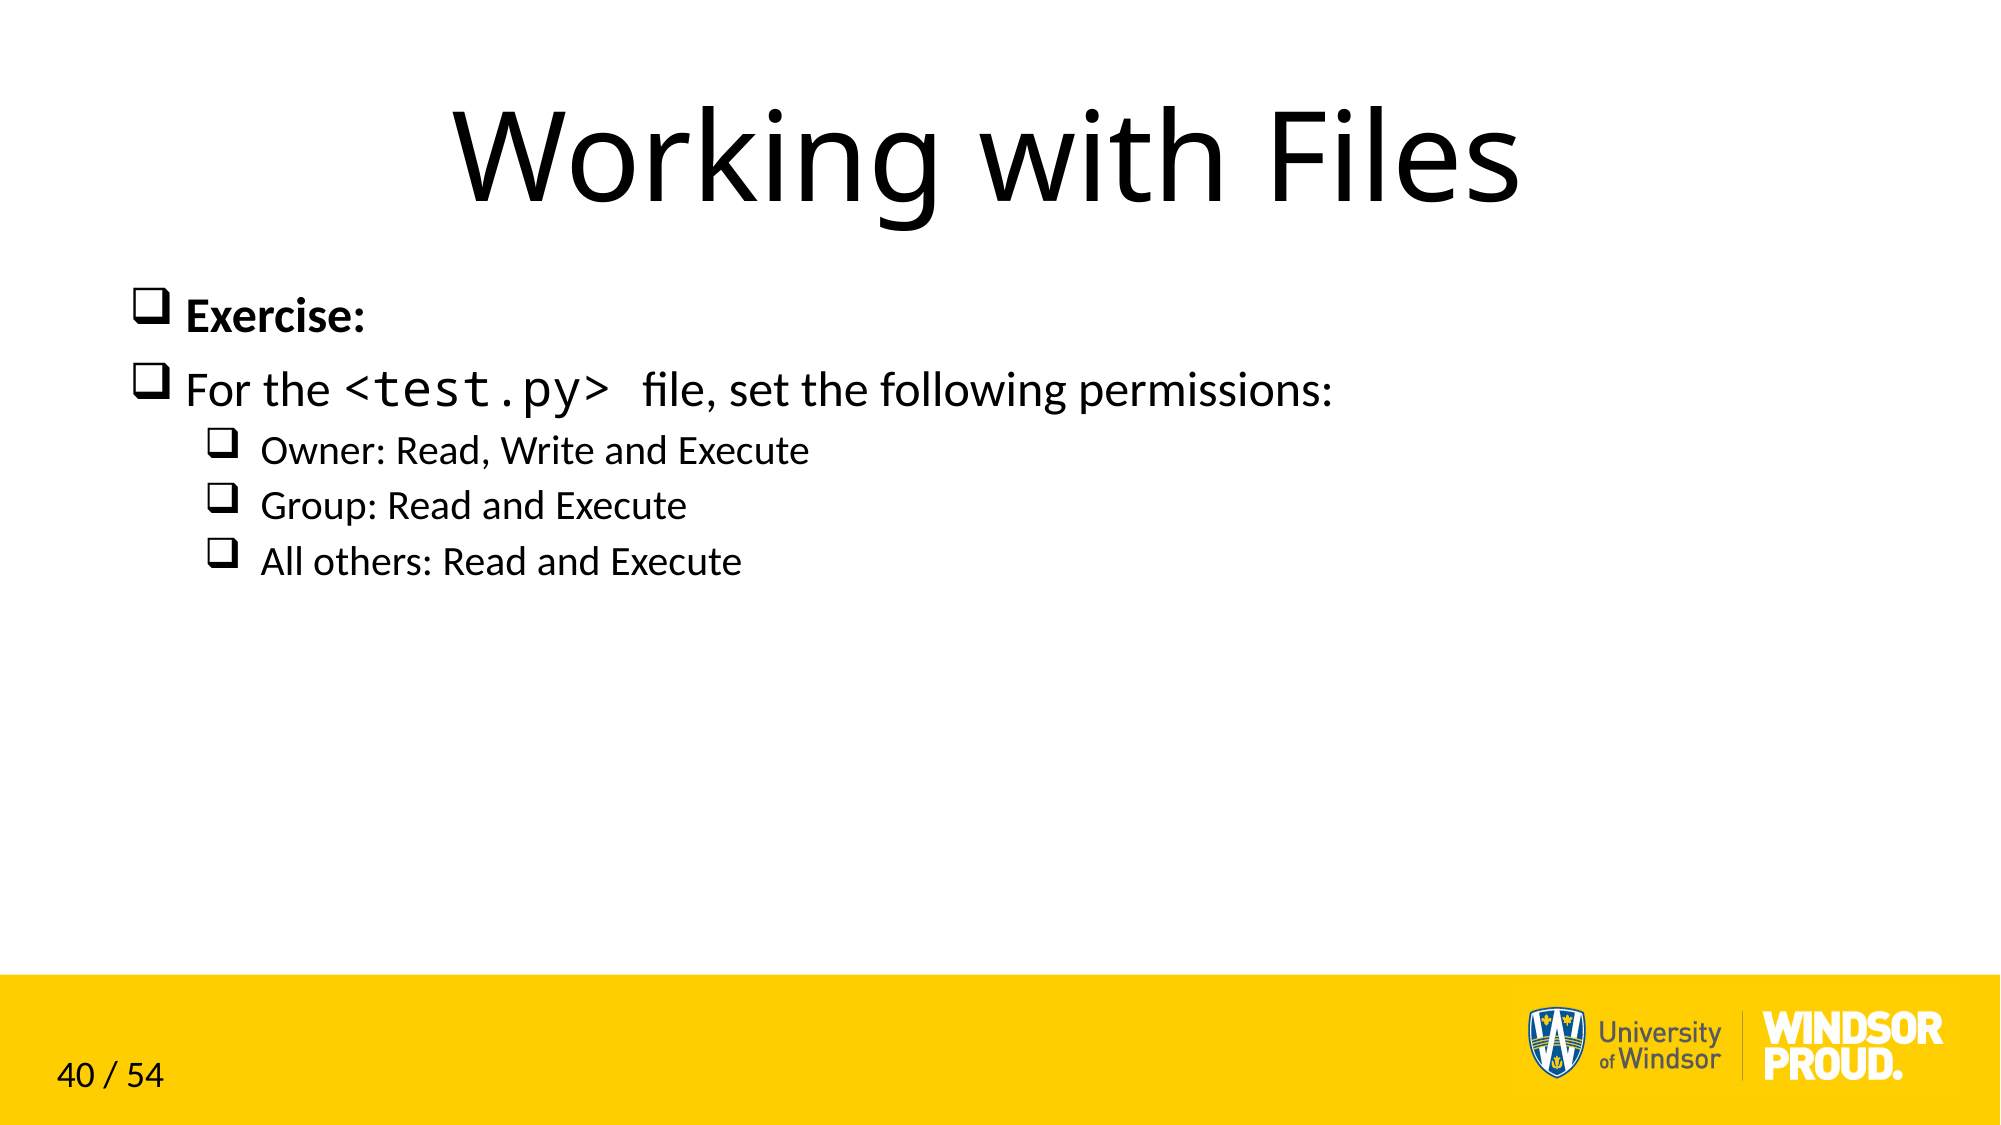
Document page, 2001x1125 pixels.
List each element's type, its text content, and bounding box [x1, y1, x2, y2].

title Working with Files [249, 48, 1726, 237]
picture [0, 0, 2000, 1125]
subtitle Exercise: For the <test.py> file, set the following permissions: Owner: Read, Write and Execute Group: Read and Execute All others: Read and Execute [114, 281, 1893, 930]
slide_number 40 [42, 1042, 525, 1103]
